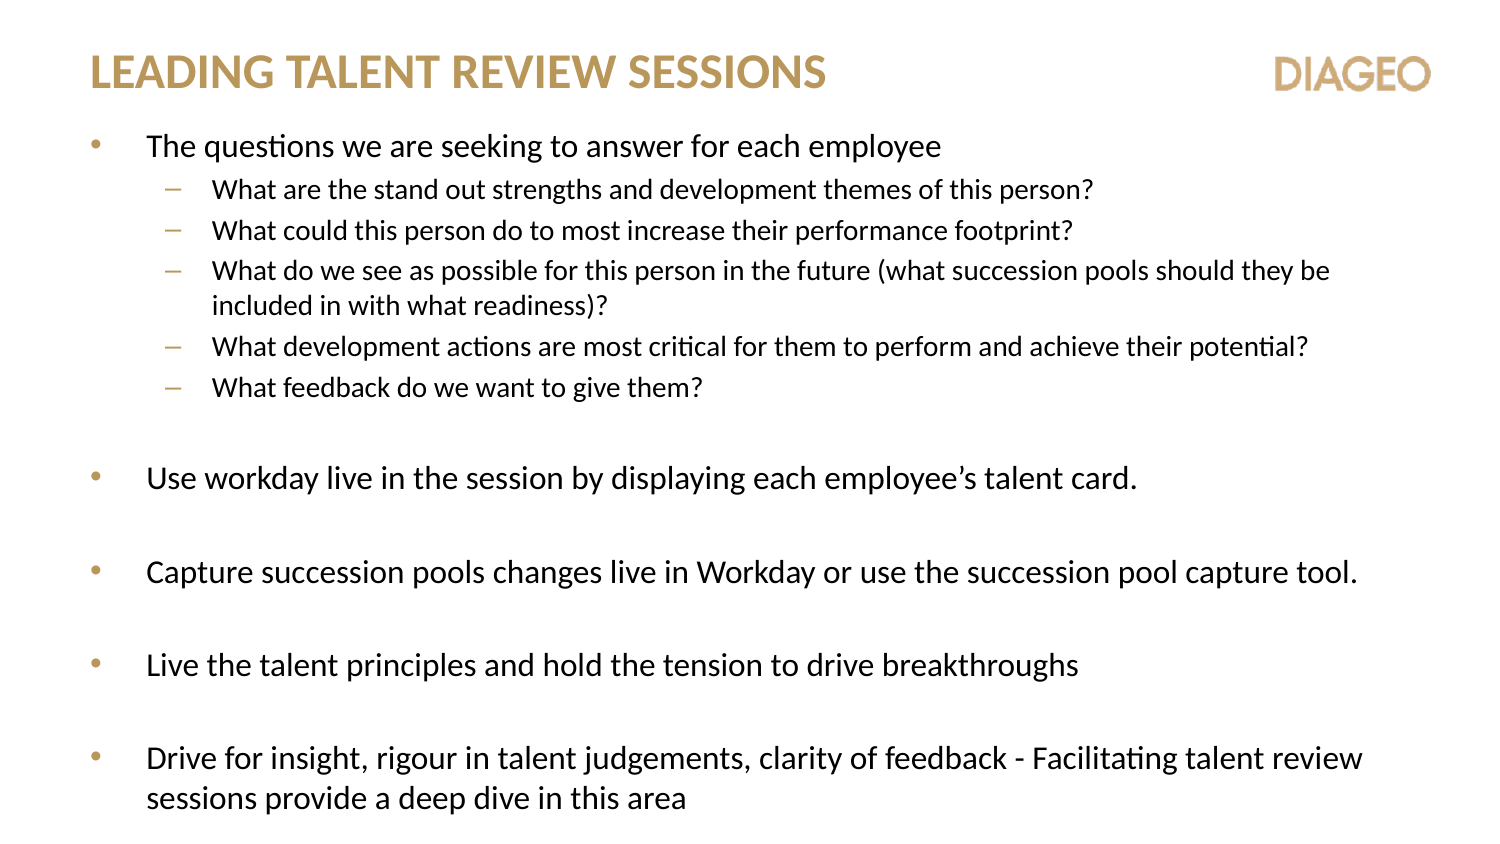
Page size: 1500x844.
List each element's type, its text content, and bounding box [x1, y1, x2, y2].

list The questions we are seeking to answer for each employee What are the stand out strengths and development themes of this person? What could this person do to most increase their performance footprint? What do we see as possible for this person in the future (what succession pools should they be included in with what readiness)? What development actions are most critical for them to perform and achieve their potential? What feedback do we want to give them? Use workday live in the session by displaying each employee’s talent card. Capture succession pools changes live in Workday or use the succession pool capture tool. Live the talent principles and hold the tension to drive breakthroughs Drive for insight, rigour in talent judgements, clarity of feedback - Facilitating talent review sessions provide a deep dive in this area [75, 116, 1425, 786]
title Leading talent review sessions [75, 0, 1247, 116]
picture [1274, 56, 1487, 99]
